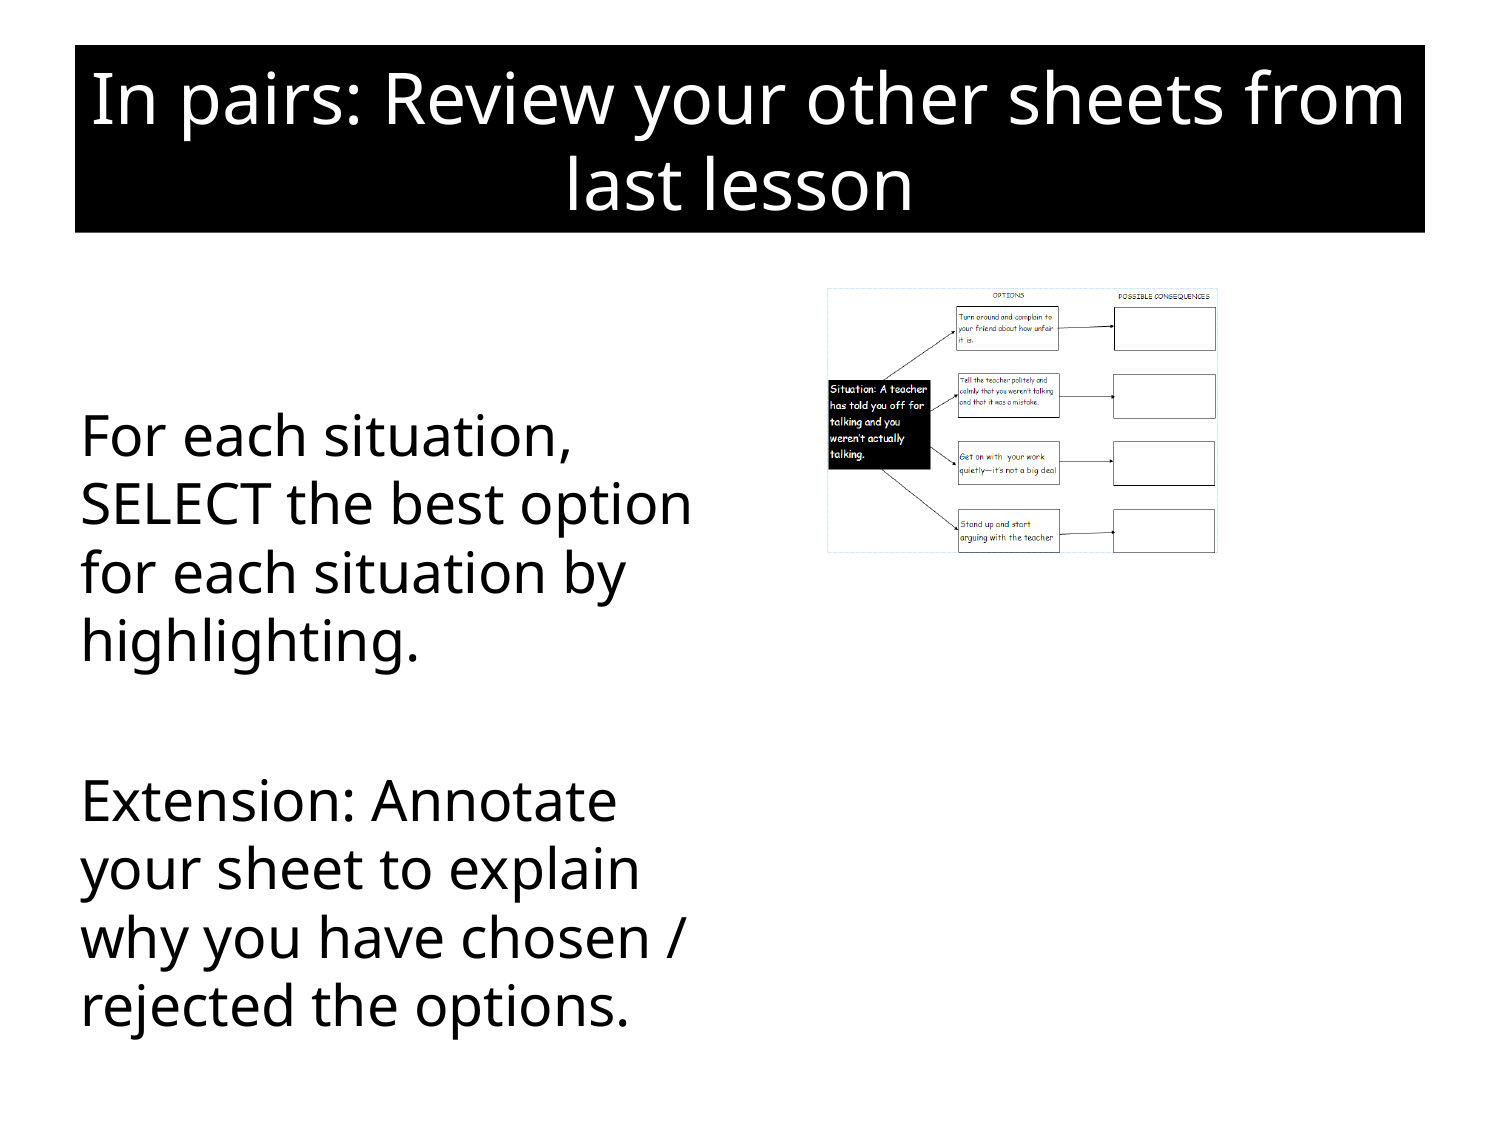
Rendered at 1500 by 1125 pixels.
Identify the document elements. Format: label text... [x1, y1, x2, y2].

picture [820, 284, 1223, 564]
list For each situation, SELECT the best option for each situation by highlighting. Extension: Annotate your sheet to explain why you have chosen / rejected the options. [64, 391, 715, 1059]
title In pairs: Review your other sheets from last lesson [75, 45, 1425, 233]
